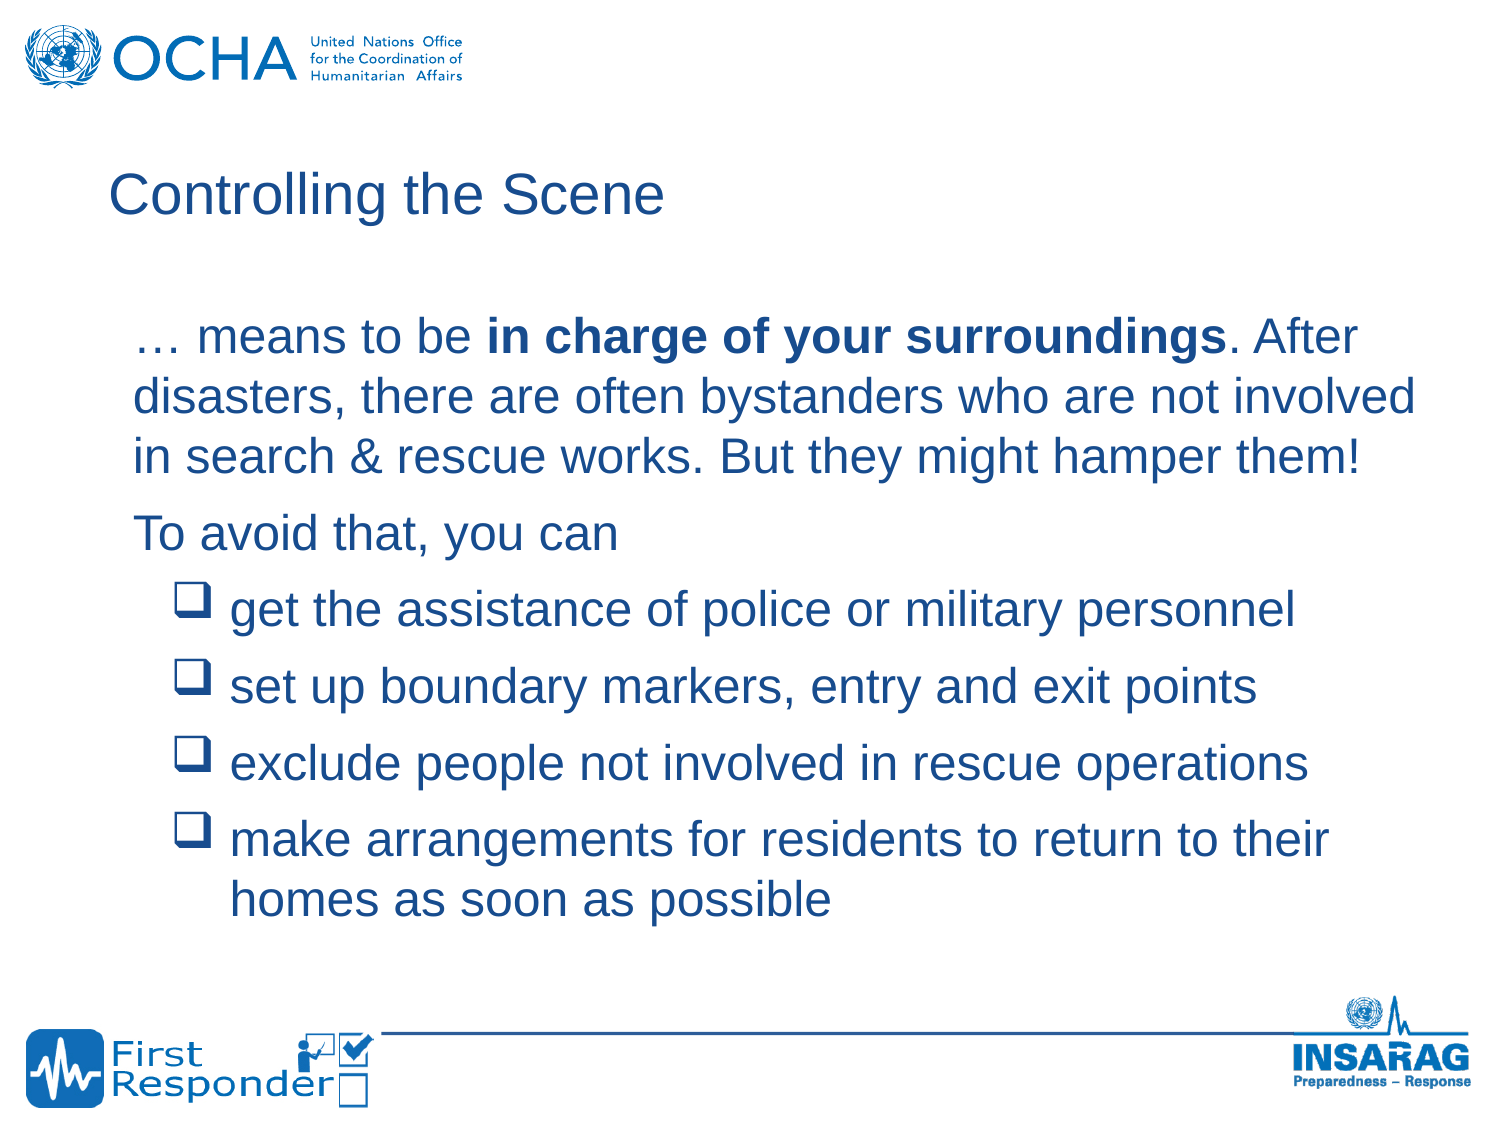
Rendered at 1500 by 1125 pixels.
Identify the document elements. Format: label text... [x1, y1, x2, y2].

list … means to be in charge of your surroundings. After disasters, there are often bystanders who are not involved in search & rescue works. But they might hamper them! To avoid that, you can get the assistance of police or military personnel set up boundary markers, entry and exit points exclude people not involved in rescue operations make arrangements for residents to return to their homes as soon as possible [118, 295, 1438, 958]
title Controlling the Scene [100, 147, 1476, 238]
picture [1287, 995, 1471, 1094]
picture [24, 1024, 375, 1113]
